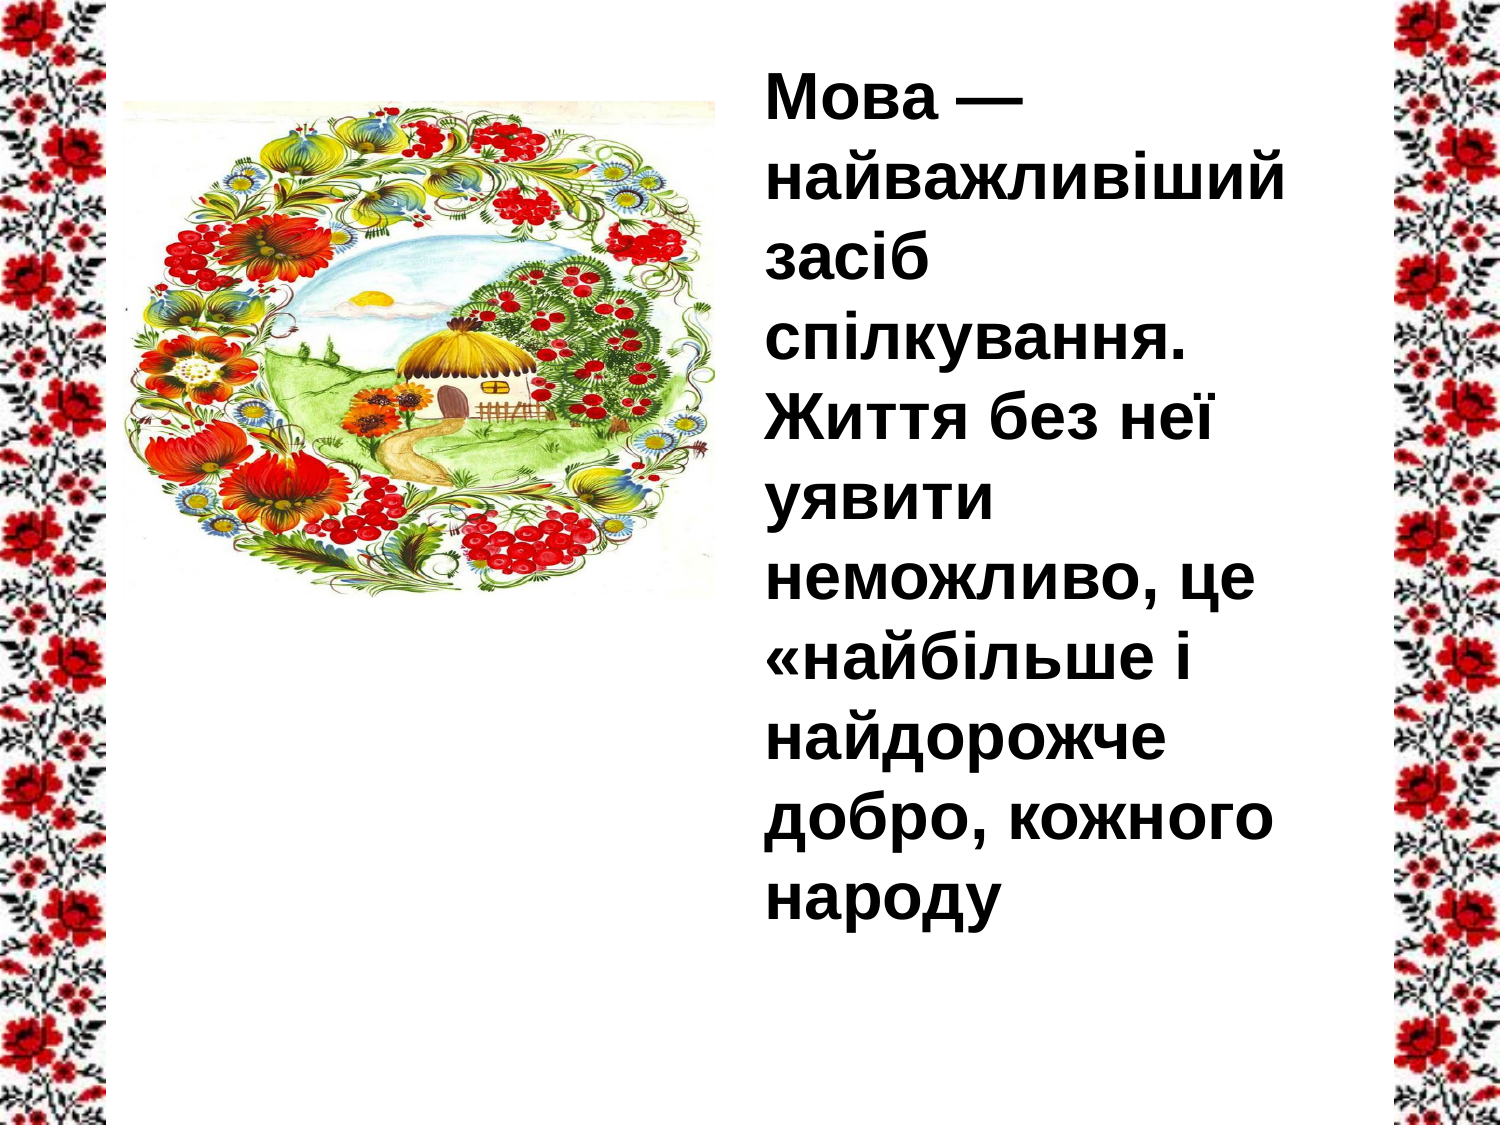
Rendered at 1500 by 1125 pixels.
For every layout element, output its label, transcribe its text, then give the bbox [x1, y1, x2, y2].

picture [1394, 0, 1500, 1125]
picture [123, 101, 715, 599]
picture [0, 0, 106, 1125]
text_box Мова — найважливіший засіб спілкування. Життя без неї уявити неможливо, це «найбільше і найдорожче добро, кожного народу [749, 45, 1353, 940]
